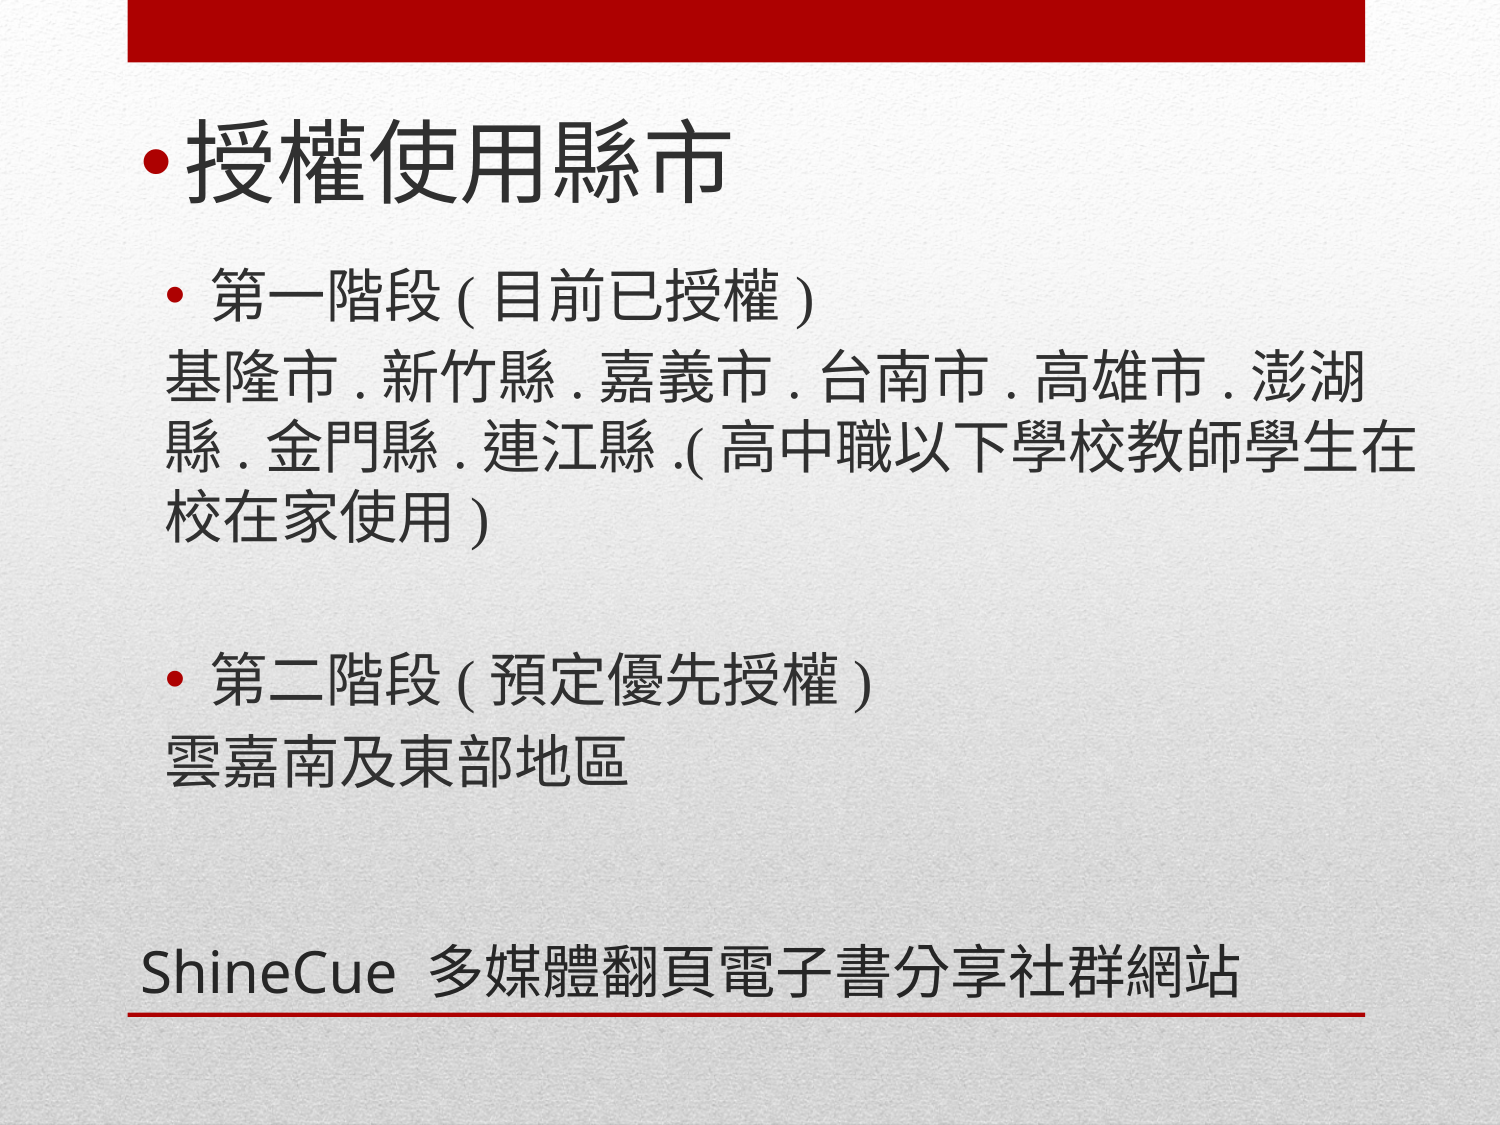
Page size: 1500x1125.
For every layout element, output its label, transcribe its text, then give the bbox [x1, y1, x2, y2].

text_box 第一階段(目前已授權) 基隆市.新竹縣.嘉義市.台南市.高雄市.澎湖縣.金門縣.連江縣.(高中職以下學校教師學生在校在家使用) 第二階段(預定優先授權) 雲嘉南及東部地區 [149, 219, 1436, 834]
list 授權使用縣市 [124, 112, 1363, 209]
title ShineCue 多媒體翻頁電子書分享社群網站 [124, 749, 1353, 1013]
